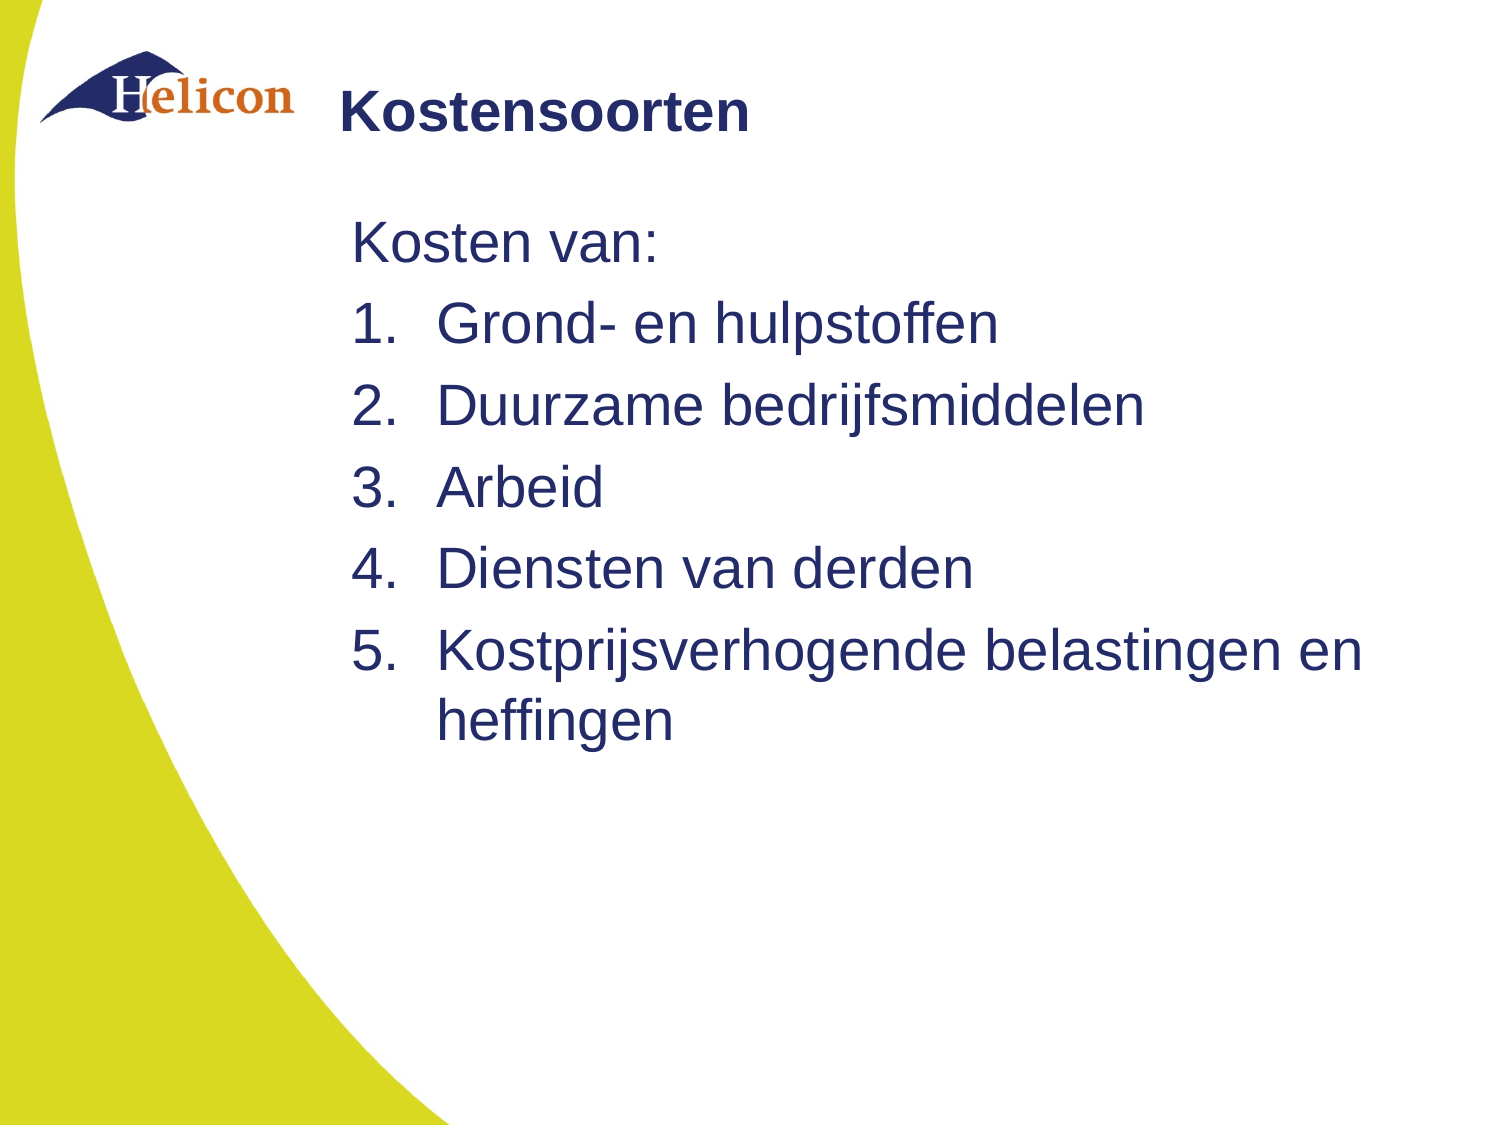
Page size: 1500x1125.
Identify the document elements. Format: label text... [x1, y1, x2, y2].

list Kosten van: Grond- en hulpstoffen Duurzame bedrijfsmiddelen Arbeid Diensten van derden Kostprijsverhogende belastingen en heffingen [336, 196, 1425, 1005]
picture [0, 0, 1500, 1125]
title Kostensoorten [324, 54, 1415, 161]
